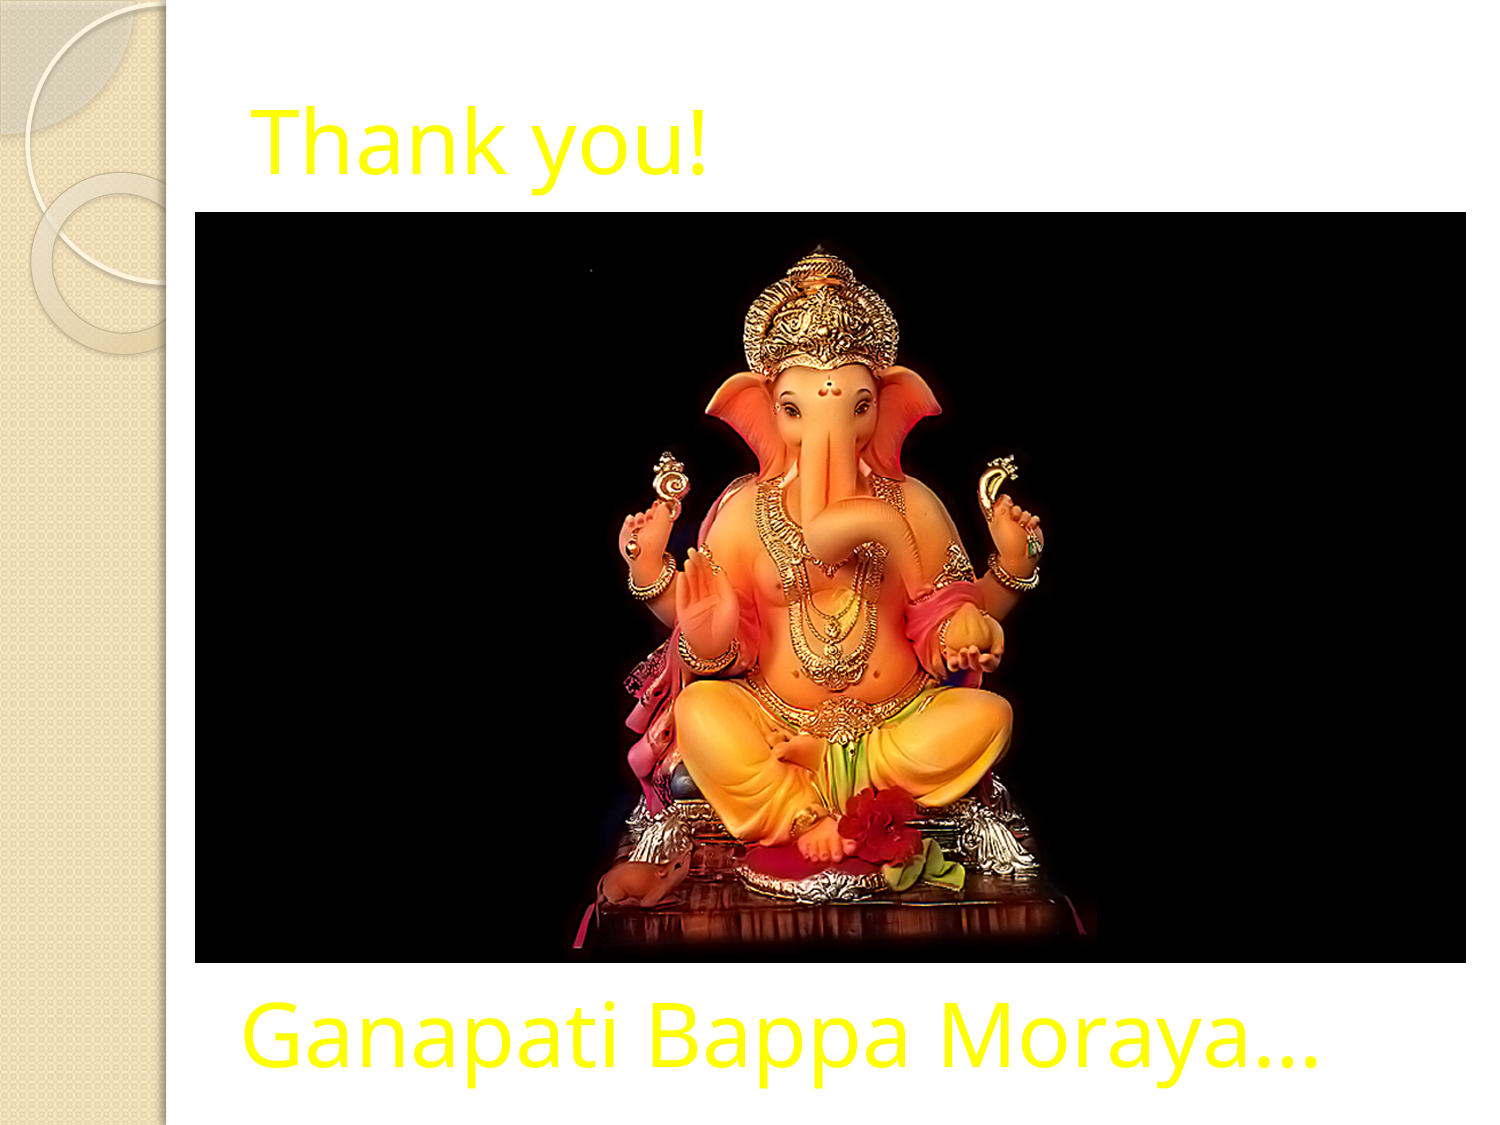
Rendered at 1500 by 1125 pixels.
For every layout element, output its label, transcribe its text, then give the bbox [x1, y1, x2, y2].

title Thank you! [235, 45, 1466, 210]
text_box Ganapati Bappa Moraya… [224, 972, 1455, 1125]
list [194, 212, 1466, 963]
